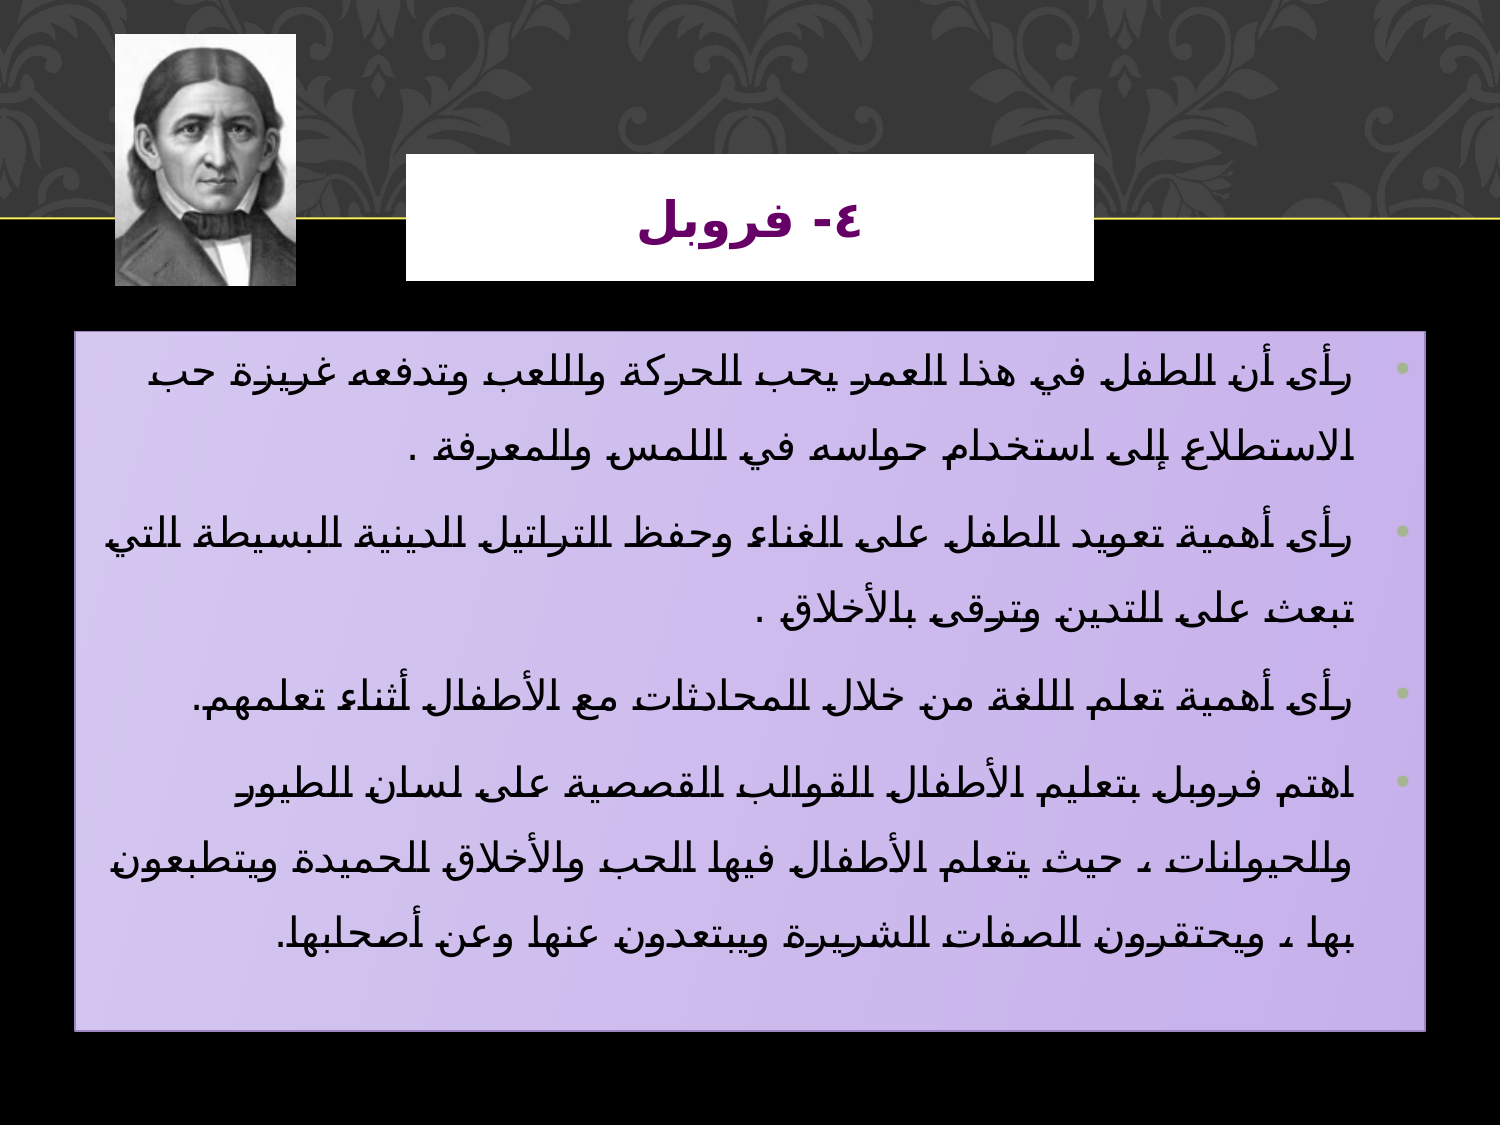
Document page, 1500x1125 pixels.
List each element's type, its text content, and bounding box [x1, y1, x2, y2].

title ٤- فروبل [406, 154, 1094, 281]
list رأى أن الطفل في هذا العمر يحب الحركة واللعب وتدفعه غريزة حب الاستطلاع إلى استخدام حواسه في اللمس والمعرفة . رأى أهمية تعويد الطفل على الغناء وحفظ التراتيل الدينية البسيطة التي تبعث على التدين وترقى بالأخلاق . رأى أهمية تعلم اللغة من خلال المحادثات مع الأطفال أثناء تعلمهم. اهتم فروبل بتعليم الأطفال القوالب القصصية على لسان الطيور والحيوانات ، حيث يتعلم الأطفال فيها الحب والأخلاق الحميدة ويتطبعون بها ، ويحتقرون الصفات الشريرة ويبتعدون عنها وعن أصحابها. [74, 331, 1426, 1032]
picture [115, 33, 297, 286]
